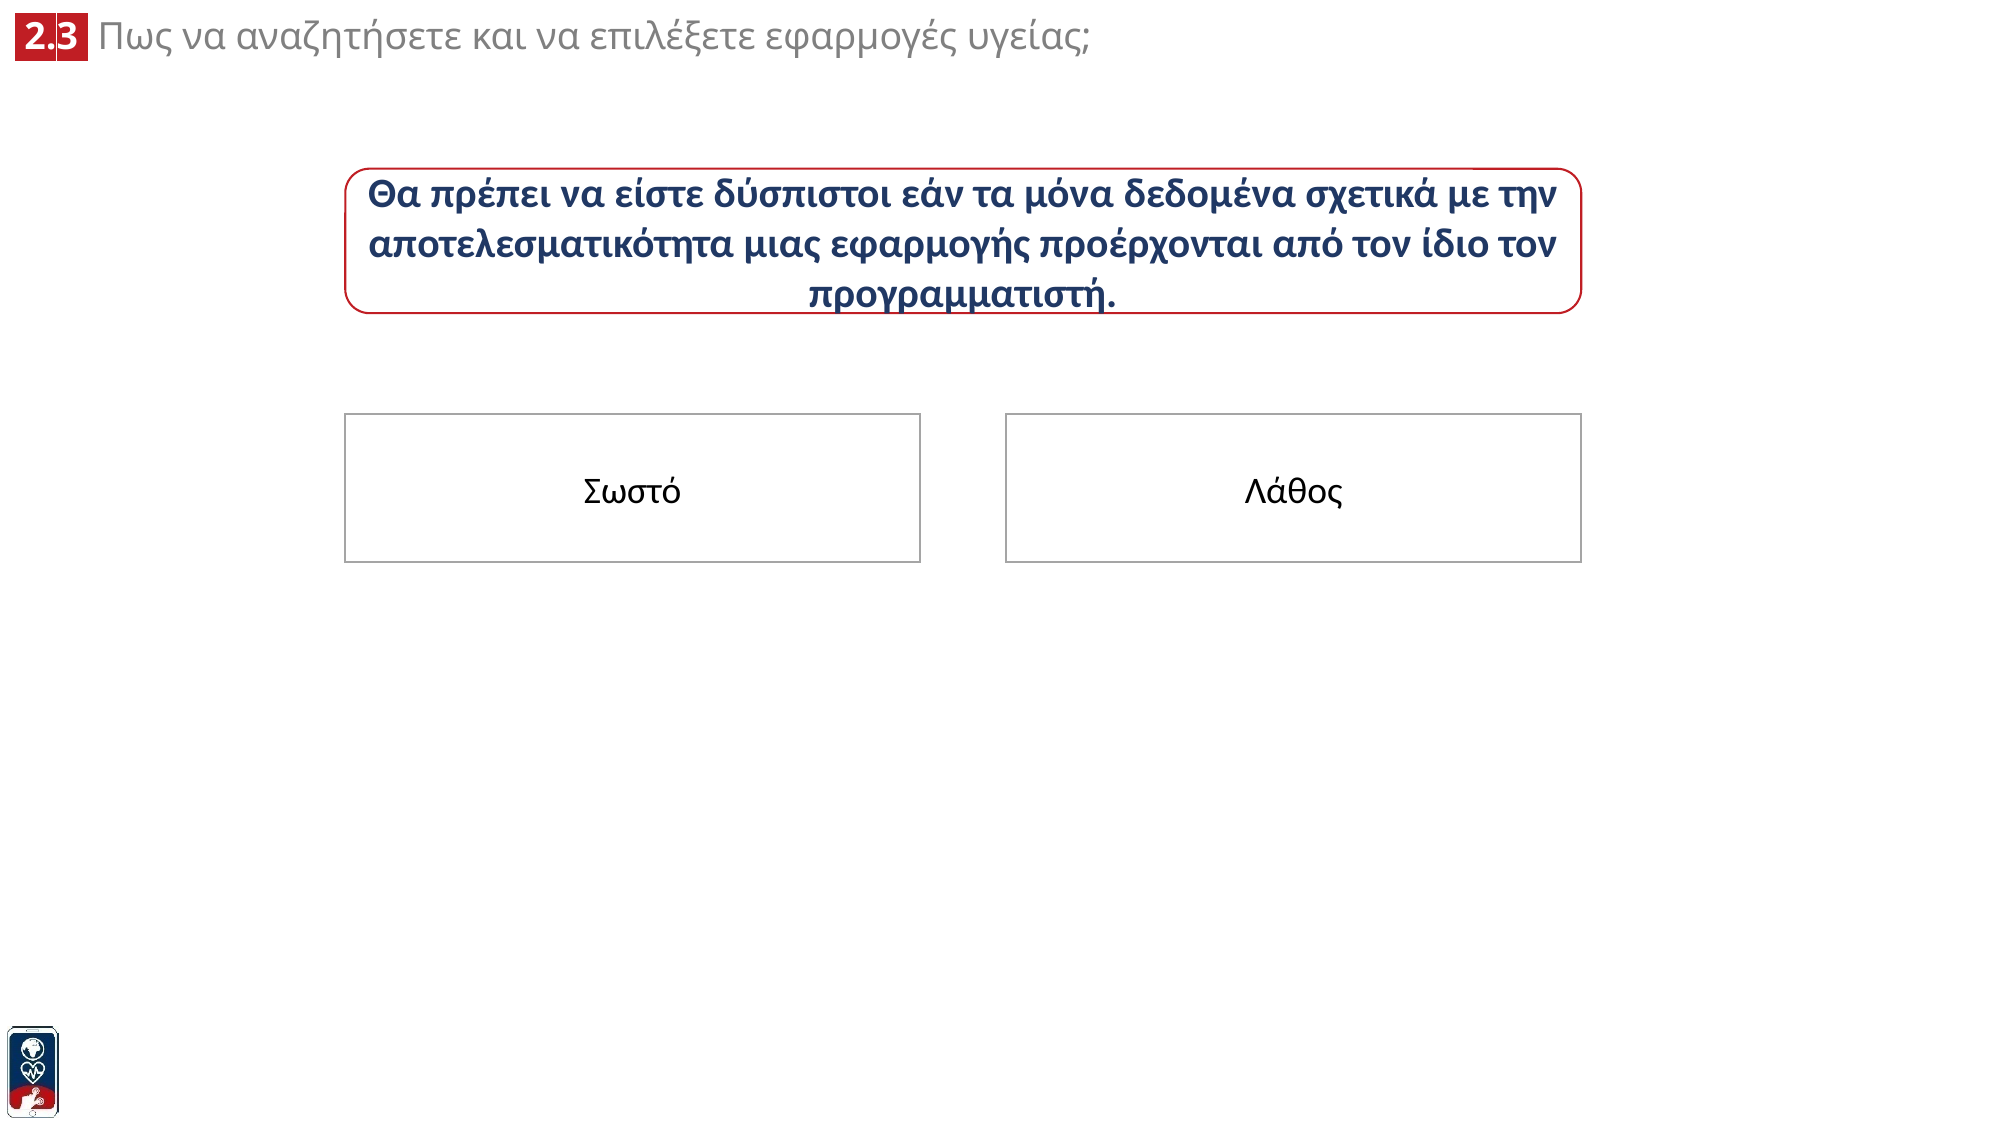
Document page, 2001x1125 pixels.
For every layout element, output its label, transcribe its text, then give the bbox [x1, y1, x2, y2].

text_box Θα πρέπει να είστε δύσπιστοι εάν τα μόνα δεδομένα σχετικά με την αποτελεσματικότητα μιας εφαρμογής προέρχονται από τον ίδιο τον προγραμματιστή. [344, 167, 1583, 315]
picture [7, 1026, 59, 1118]
text_box Λάθος [1005, 413, 1582, 563]
text_box Σωστό [344, 413, 921, 563]
